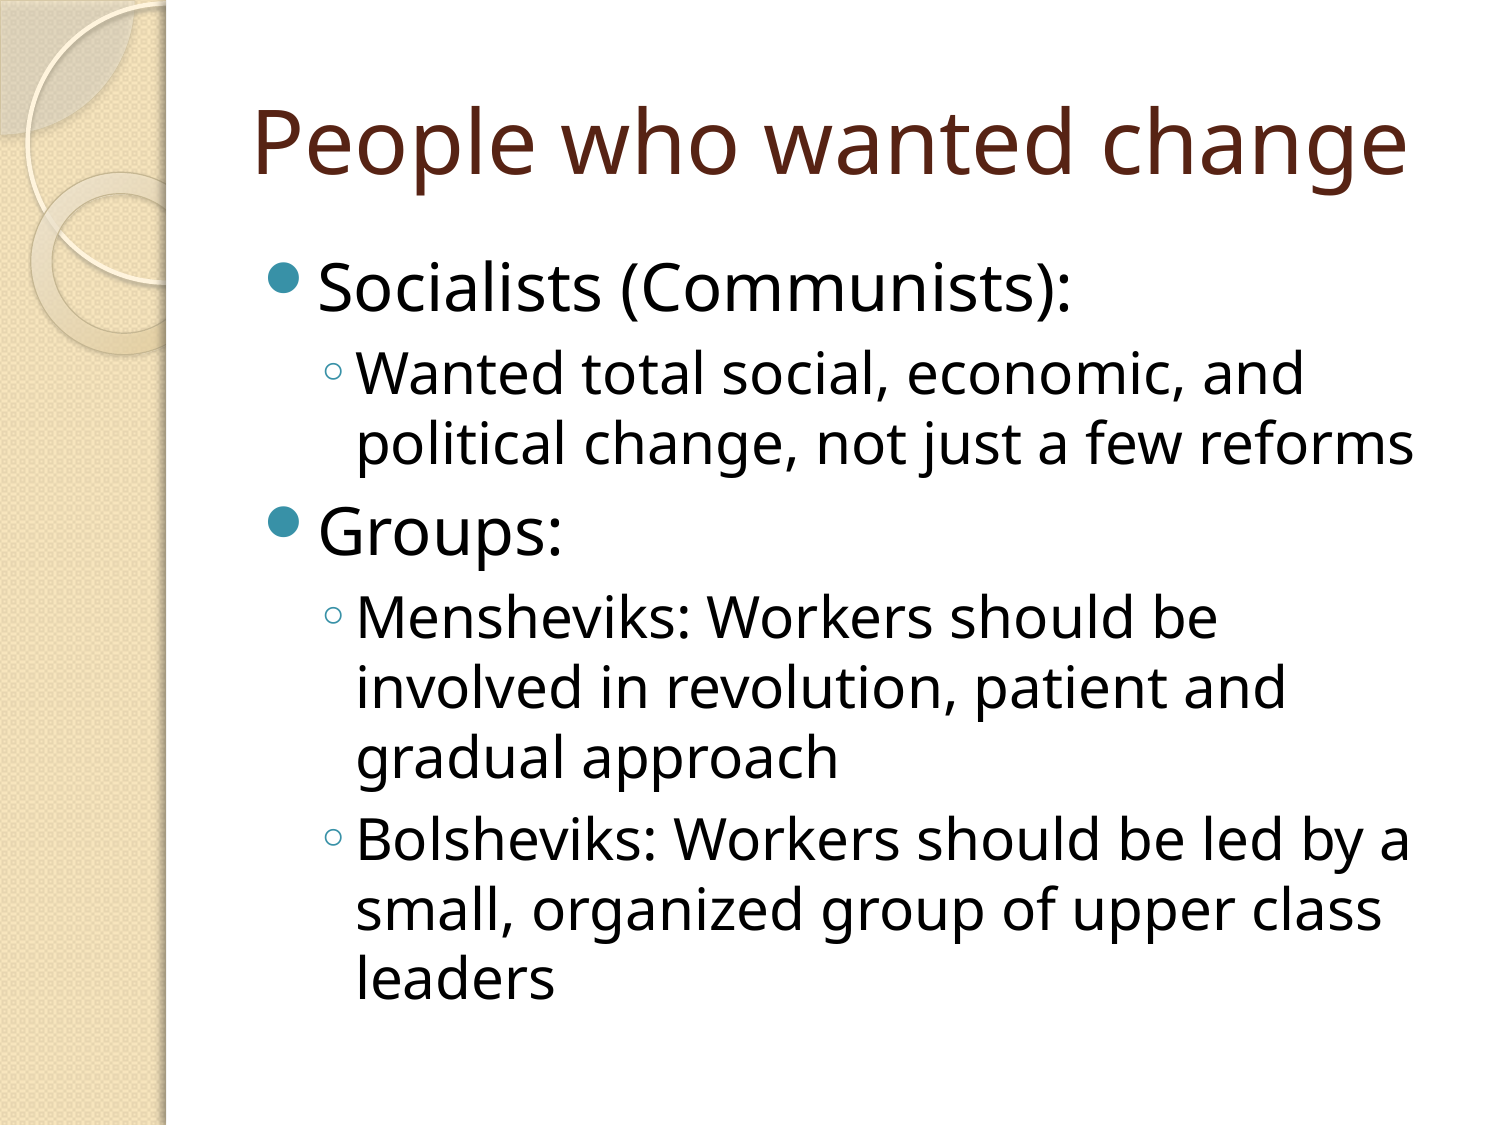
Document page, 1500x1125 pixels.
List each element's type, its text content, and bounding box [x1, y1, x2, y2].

title People who wanted change [235, 45, 1466, 233]
list Socialists (Communists): Wanted total social, economic, and political change, not just a few reforms Groups: Mensheviks: Workers should be involved in revolution, patient and gradual approach Bolsheviks: Workers should be led by a small, organized group of upper class leaders [235, 237, 1466, 1025]
